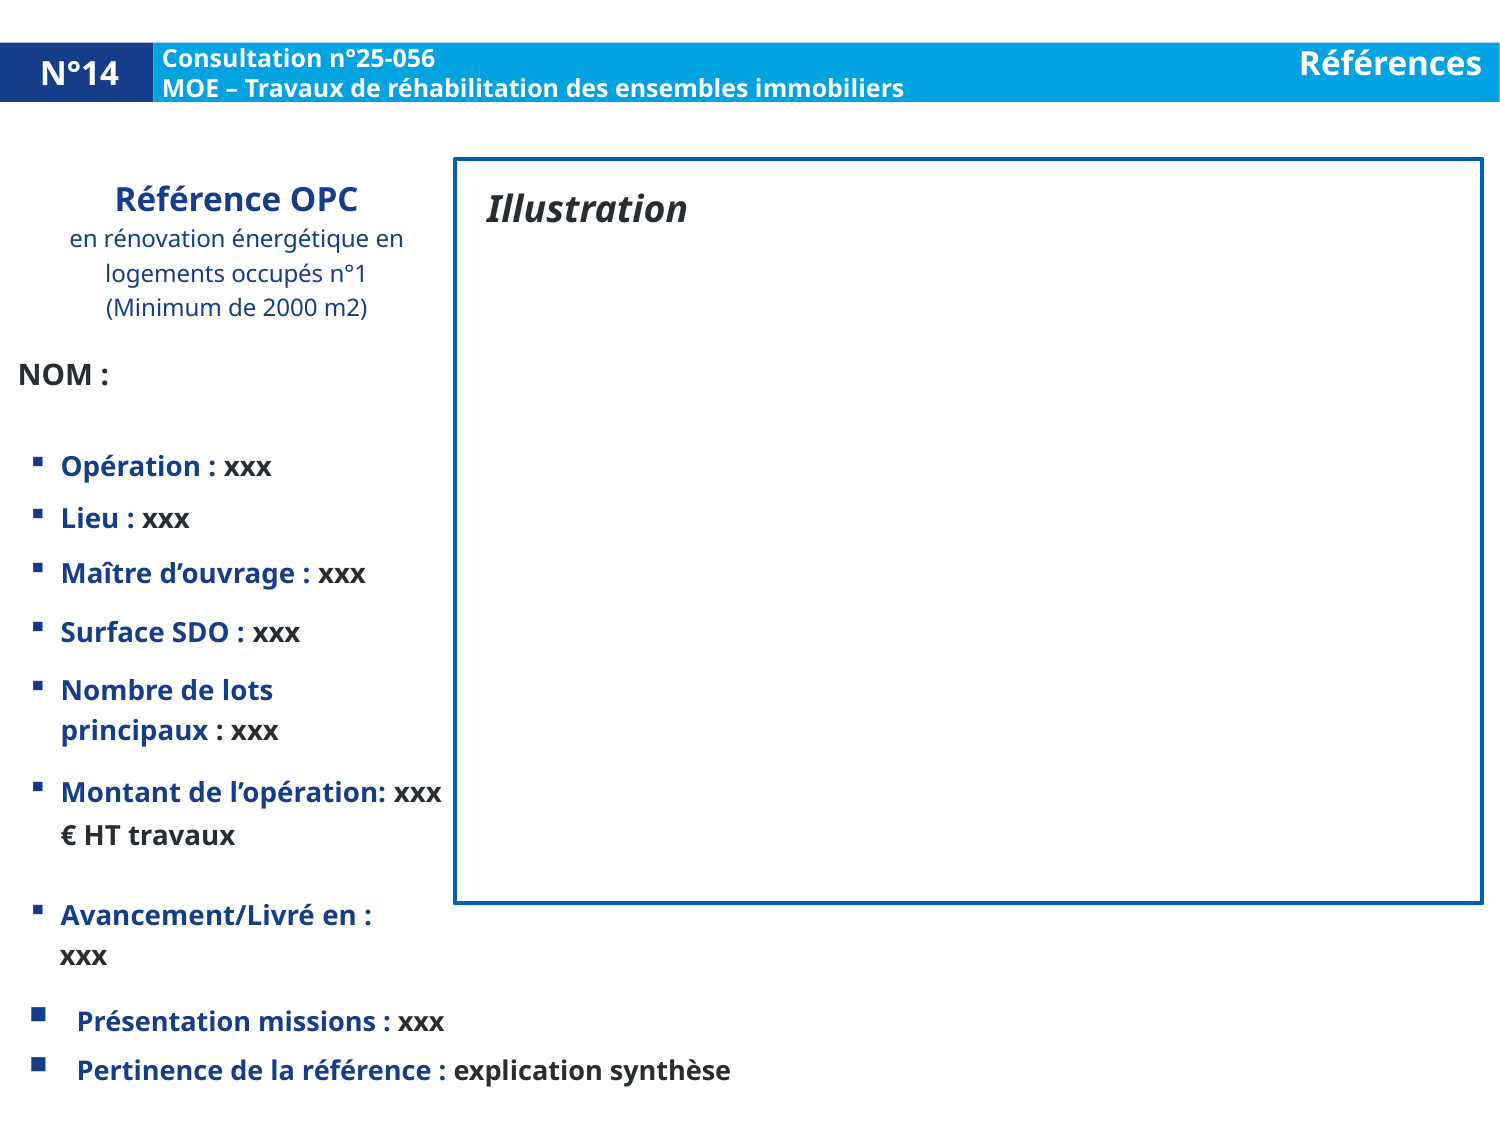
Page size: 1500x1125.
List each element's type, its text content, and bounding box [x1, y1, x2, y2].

text_box [1452, 92, 1459, 102]
text_box Références [188, 32, 1483, 92]
list Référence OPC en rénovation énergétique en logements occupés n°1 (Minimum de 2000 m2) NOM : Opération : xxx Lieu : xxx Maître d’ouvrage : xxx Surface SDO : xxx Nombre de lots principaux : xxx Montant de l’opération: xxx € HT travaux Avancement/Livré en : xxx [17, 177, 443, 973]
text_box Consultation n°25-056 MOE – Travaux de réhabilitation des ensembles immobiliers [161, 42, 1452, 132]
text_box Illustration [472, 177, 756, 238]
text_box [453, 157, 1484, 905]
text_box Présentation missions : xxx Pertinence de la référence : explication synthèse [29, 952, 1483, 1106]
text_box N°14 [0, 42, 159, 102]
